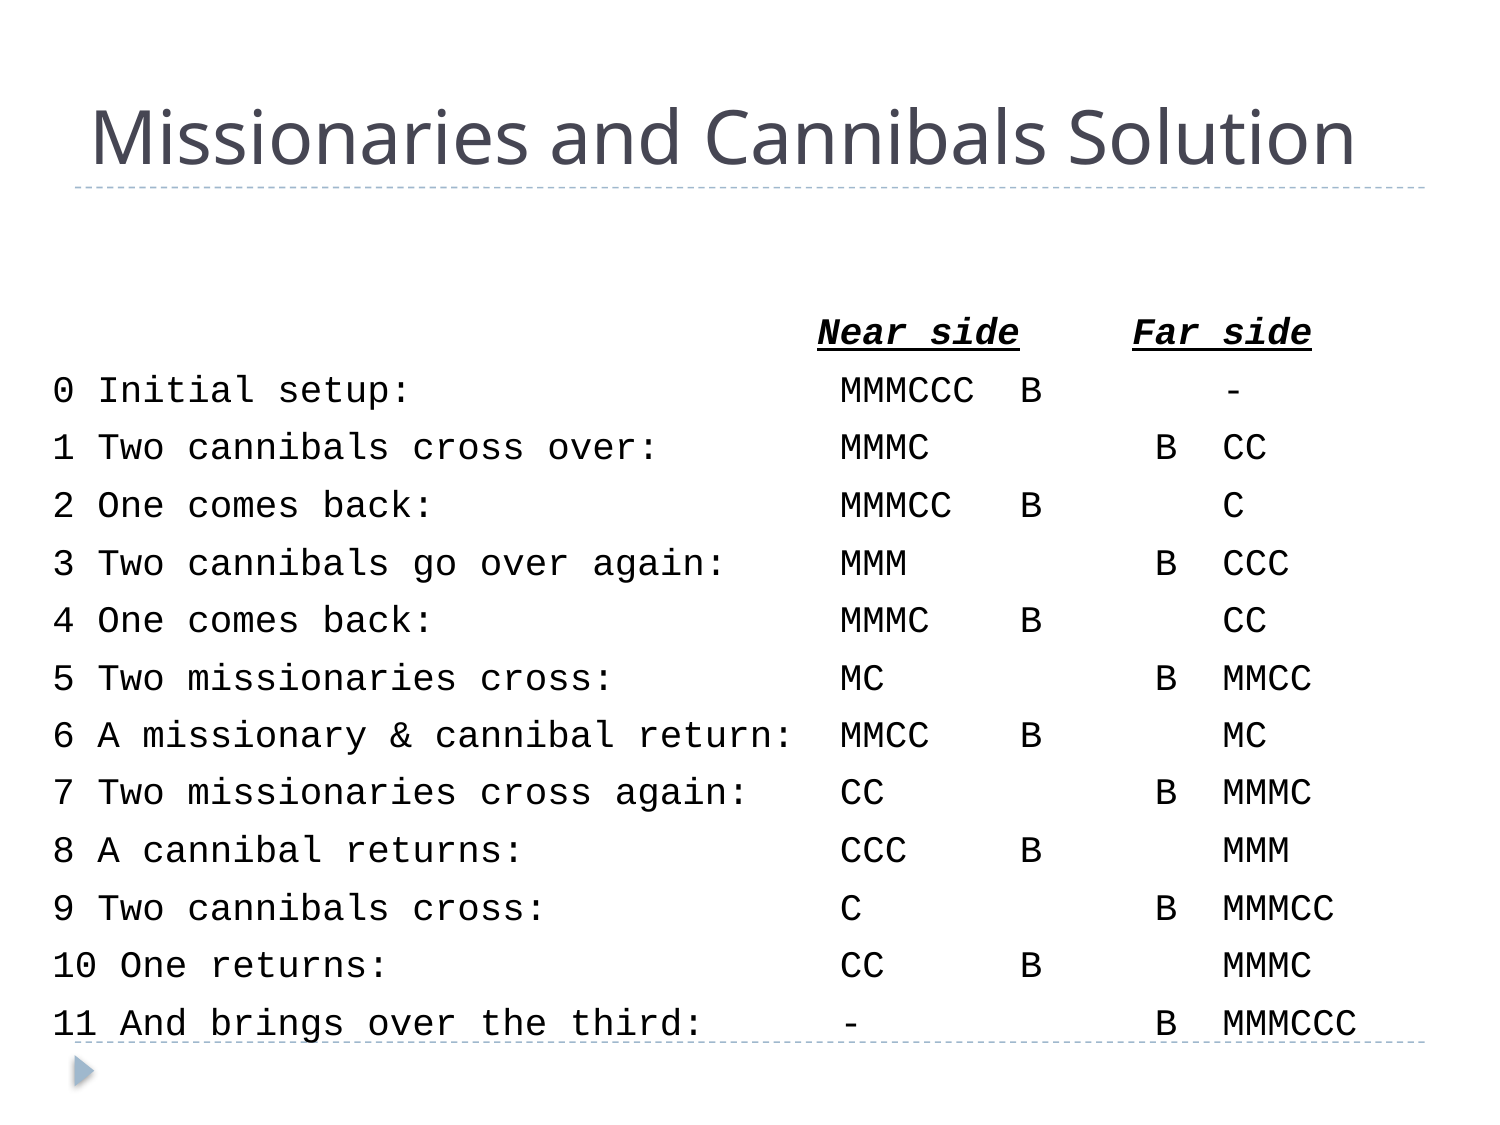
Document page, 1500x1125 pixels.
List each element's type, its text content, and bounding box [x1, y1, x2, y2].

list Near side Far side 0 Initial setup: MMMCCC B - 1 Two cannibals cross over: MMMC B CC 2 One comes back: MMMCC B C 3 Two cannibals go over again: MMM B CCC 4 One comes back: MMMC B CC 5 Two missionaries cross: MC B MMCC 6 A missionary & cannibal return: MMCC B MC 7 Two missionaries cross again: CC B MMMC 8 A cannibal returns: CCC B MMM 9 Two cannibals cross: C B MMMCC 10 One returns: CC B MMMC 11 And brings over the third: - B MMMCCC [37, 299, 1375, 1075]
title Missionaries and Cannibals Solution [75, 24, 1425, 188]
